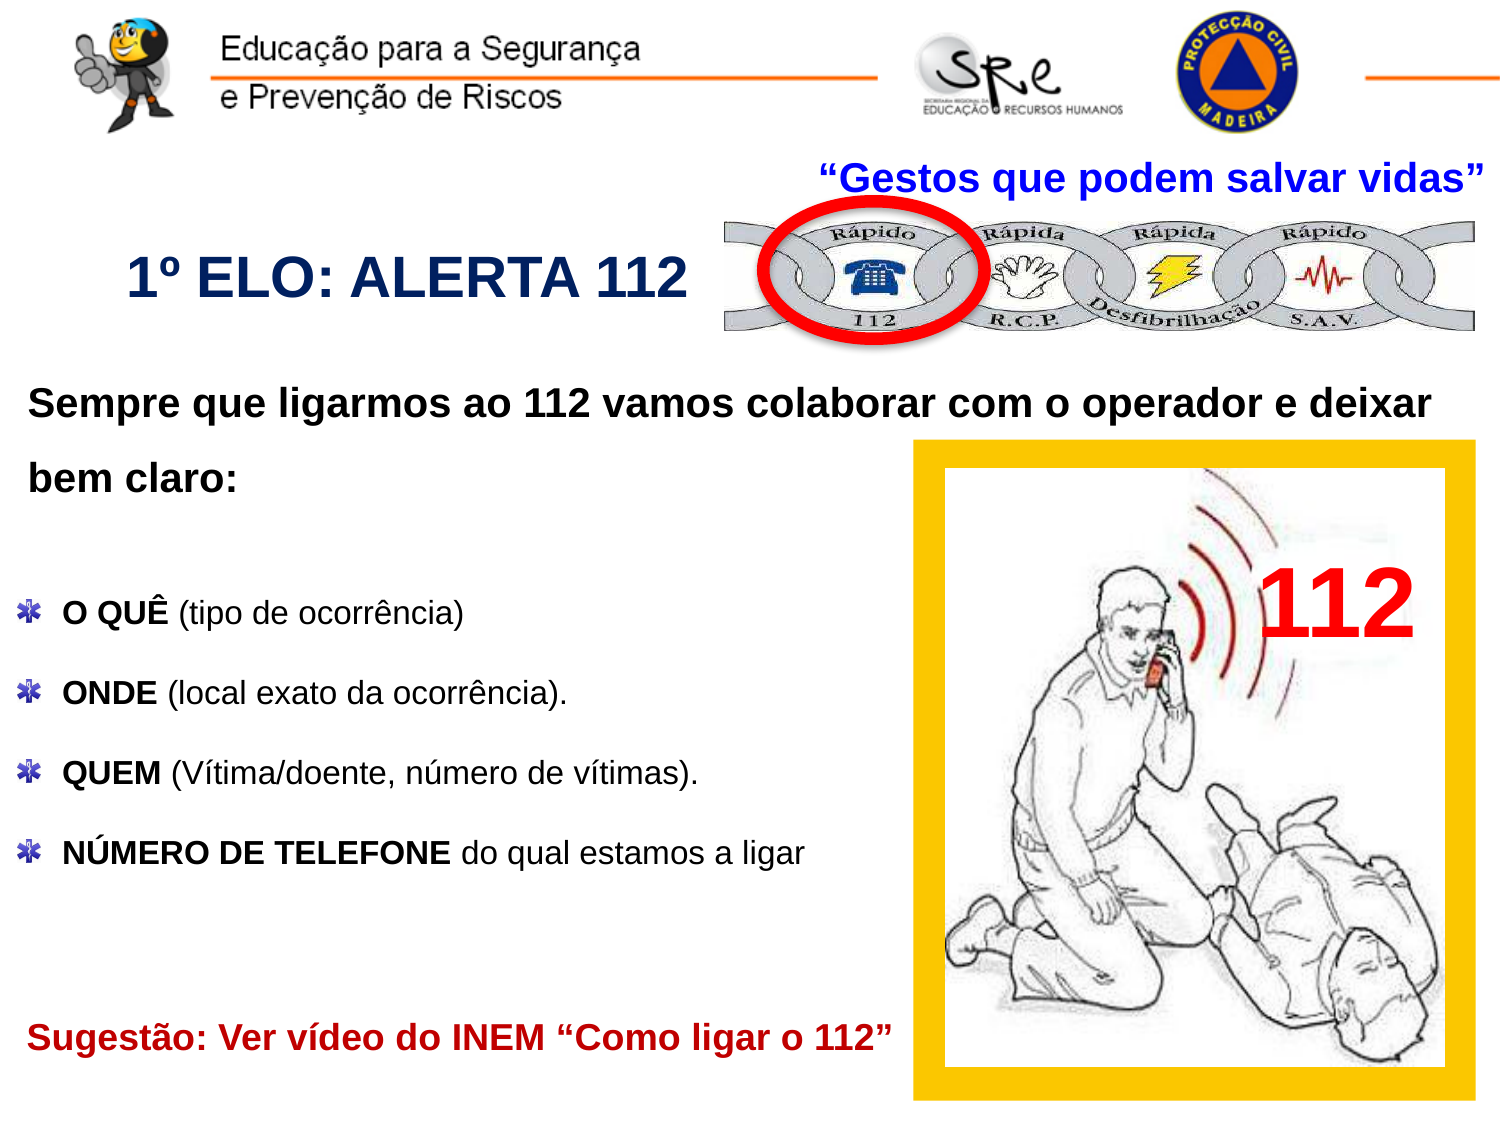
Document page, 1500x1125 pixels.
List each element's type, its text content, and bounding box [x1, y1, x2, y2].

text_box Sugestão: Ver vídeo do INEM “Como ligar o 112” [11, 1005, 910, 1066]
text_box 1º ELO: ALERTA 112 [111, 232, 719, 317]
text_box Sempre que ligarmos ao 112 vamos colaborar com o operador e deixar bem claro: [12, 343, 1476, 509]
text_box O QUÊ (tipo de ocorrência) ONDE (local exato da ocorrência). QUEM (Vítima/doente, número de vítimas). NÚMERO DE TELEFONE do qual estamos a ligar [2, 544, 895, 879]
picture [0, 0, 1500, 1125]
text_box [796, 200, 952, 220]
text_box [913, 509, 1476, 1101]
text_box “Gestos que podem salvar vidas” [803, 143, 1500, 208]
